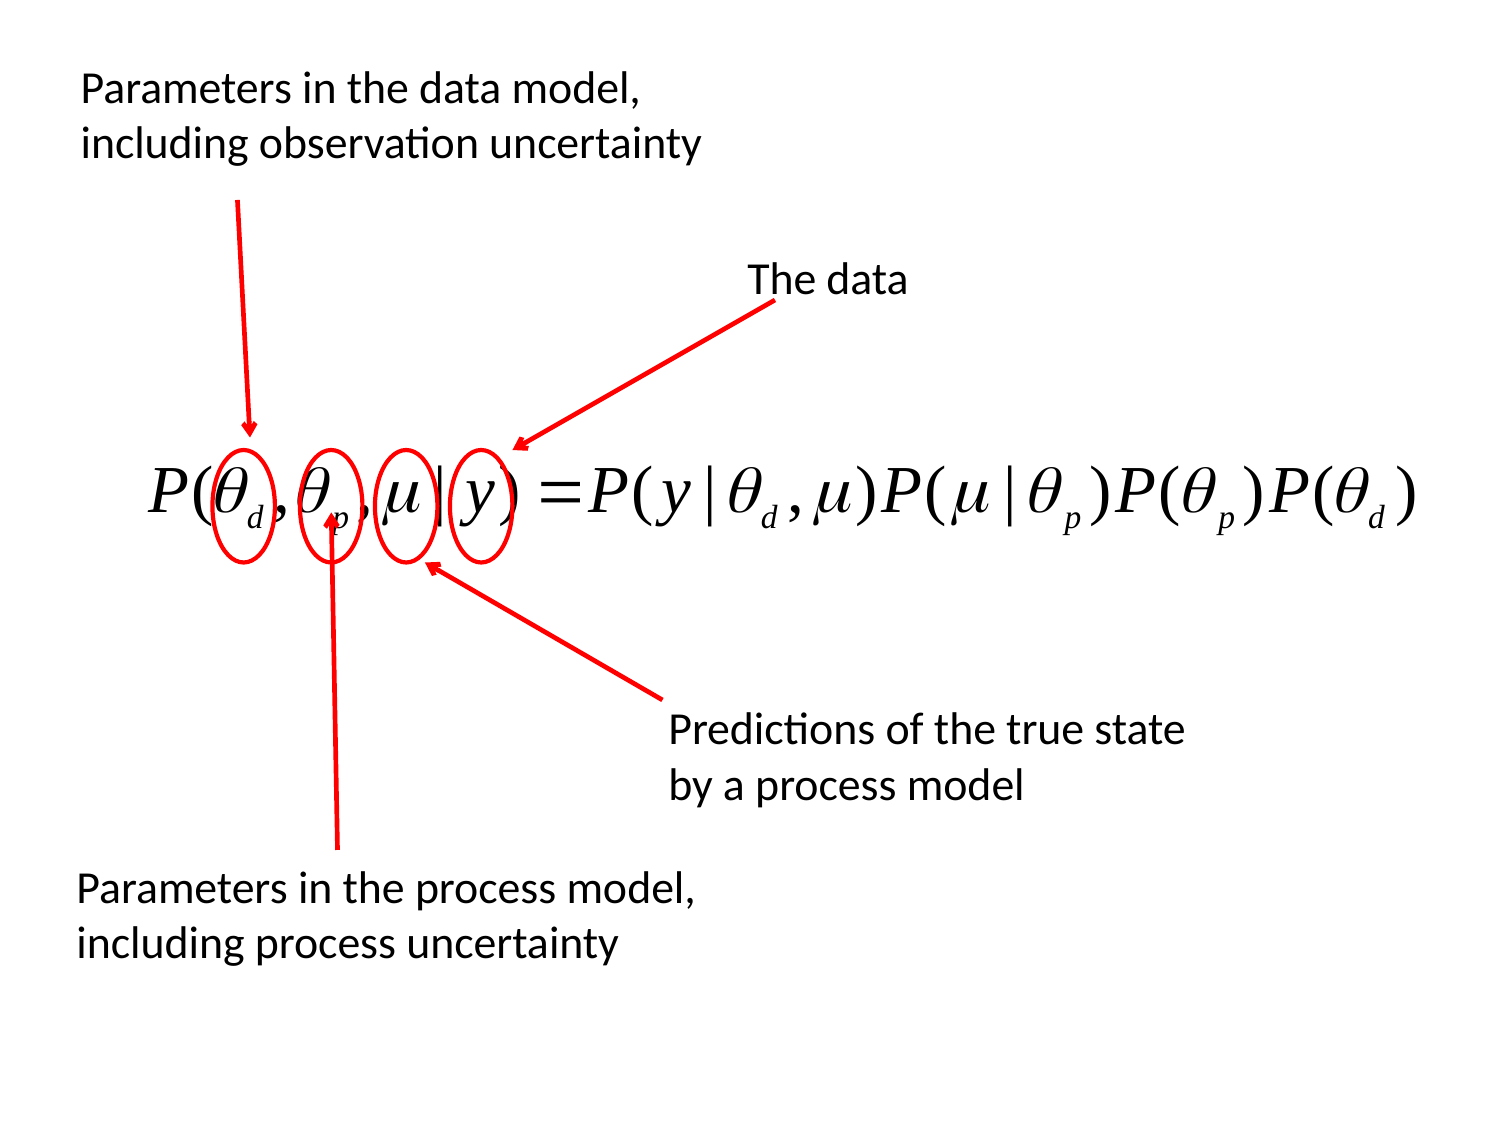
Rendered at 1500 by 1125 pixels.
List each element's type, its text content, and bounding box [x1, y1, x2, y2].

text_box [318, 560, 328, 564]
text_box Predictions of the true state by a process model [653, 691, 1202, 817]
text_box Parameters in the process model, including process uncertainty [61, 849, 722, 975]
text_box The data [732, 241, 924, 312]
text_box Parameters in the data model, including observation uncertainty [65, 49, 718, 175]
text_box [330, 562, 338, 851]
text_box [512, 299, 776, 451]
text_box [137, 449, 1426, 551]
text_box [230, 560, 257, 565]
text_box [424, 562, 663, 701]
text_box [393, 560, 420, 565]
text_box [237, 199, 251, 438]
